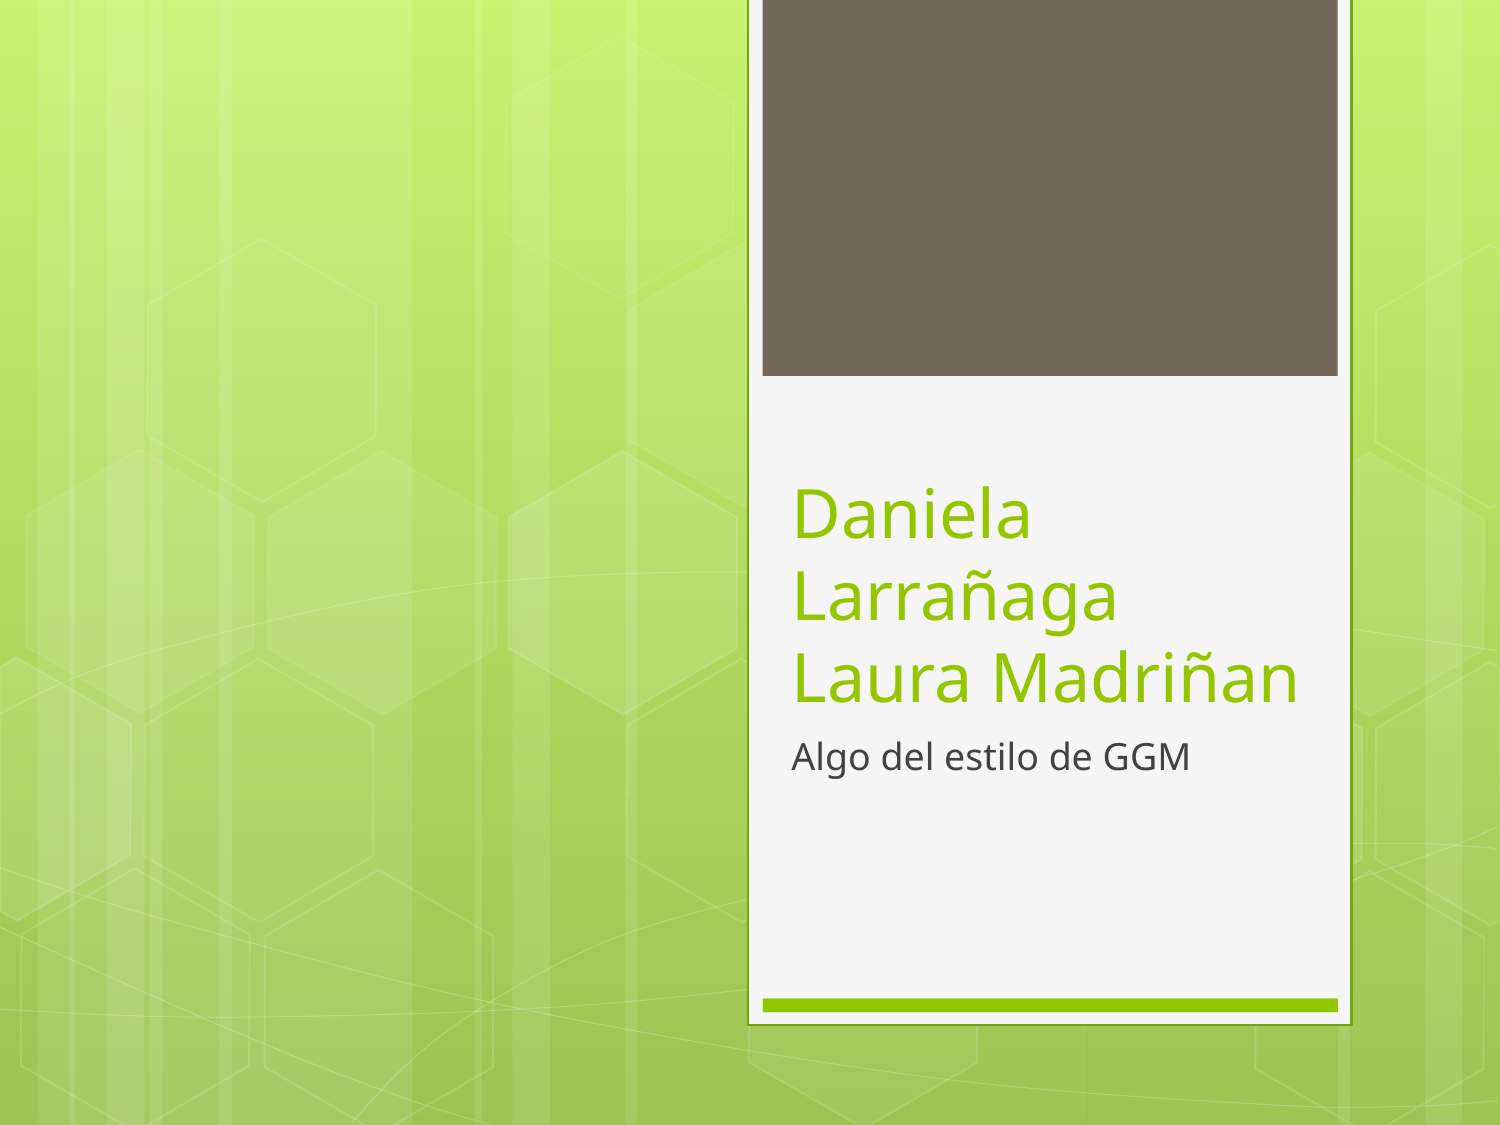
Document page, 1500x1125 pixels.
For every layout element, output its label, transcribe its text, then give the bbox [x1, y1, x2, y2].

subtitle Algo del estilo de GGM [776, 725, 1320, 933]
title Daniela Larrañaga Laura Madriñan [776, 444, 1320, 724]
